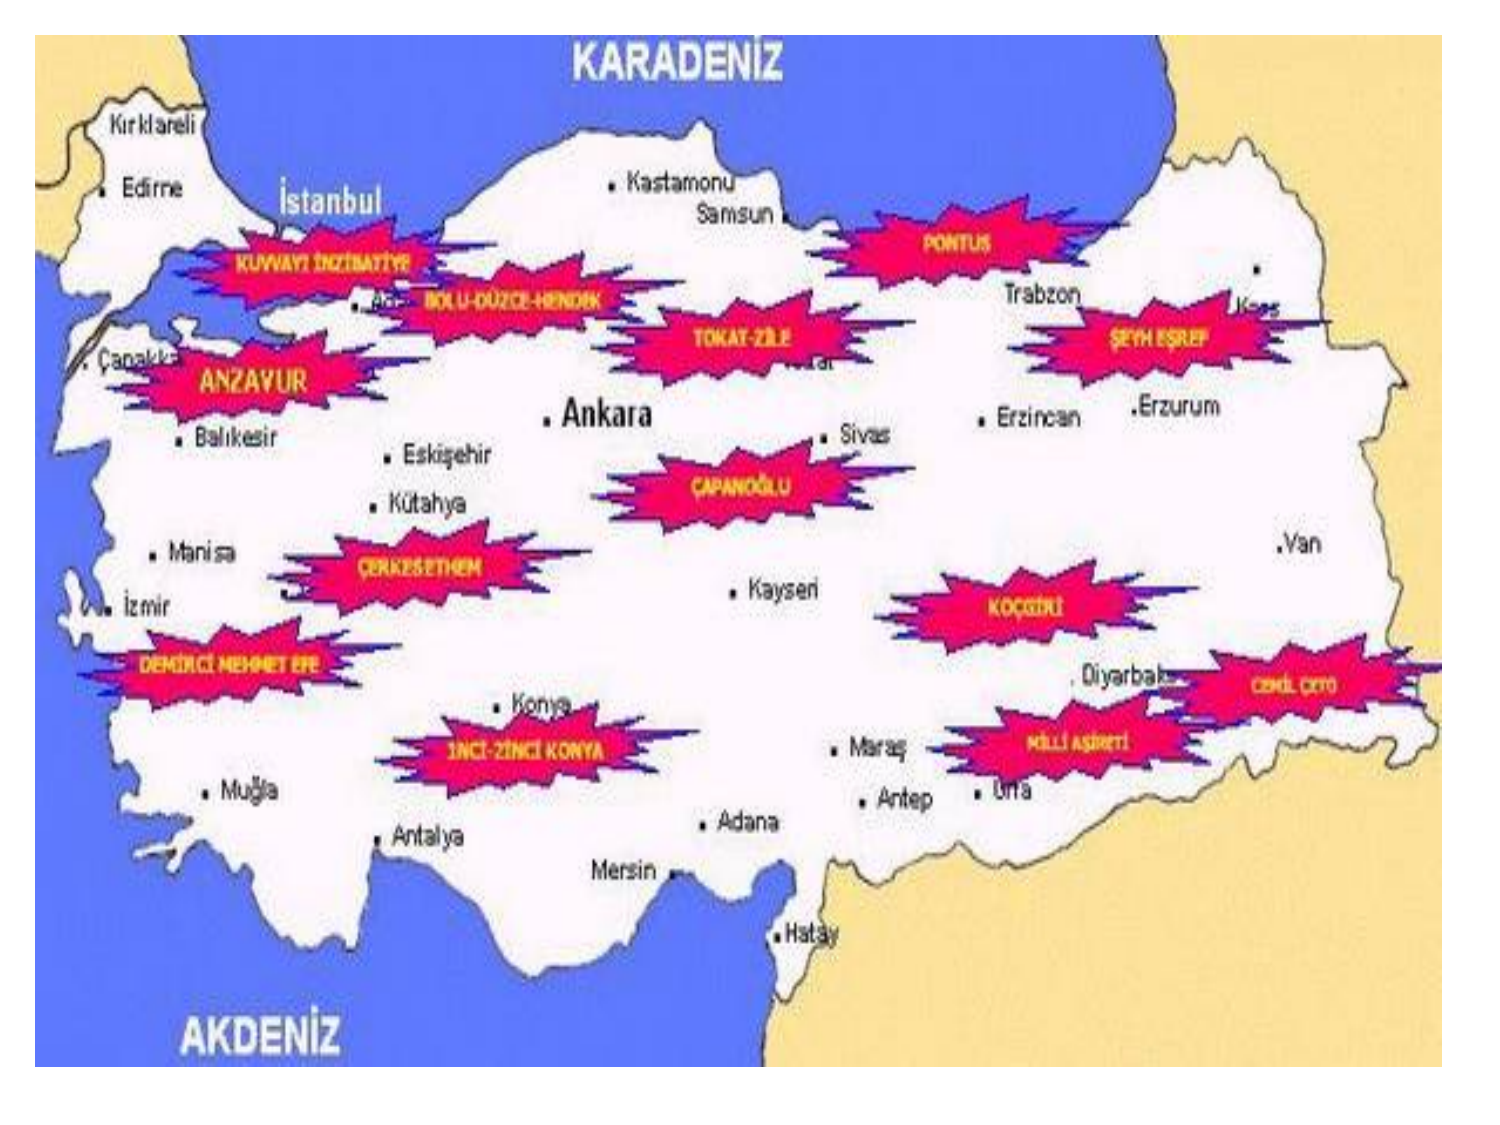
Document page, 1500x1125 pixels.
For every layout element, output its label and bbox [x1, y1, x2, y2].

picture [34, 34, 1442, 1067]
